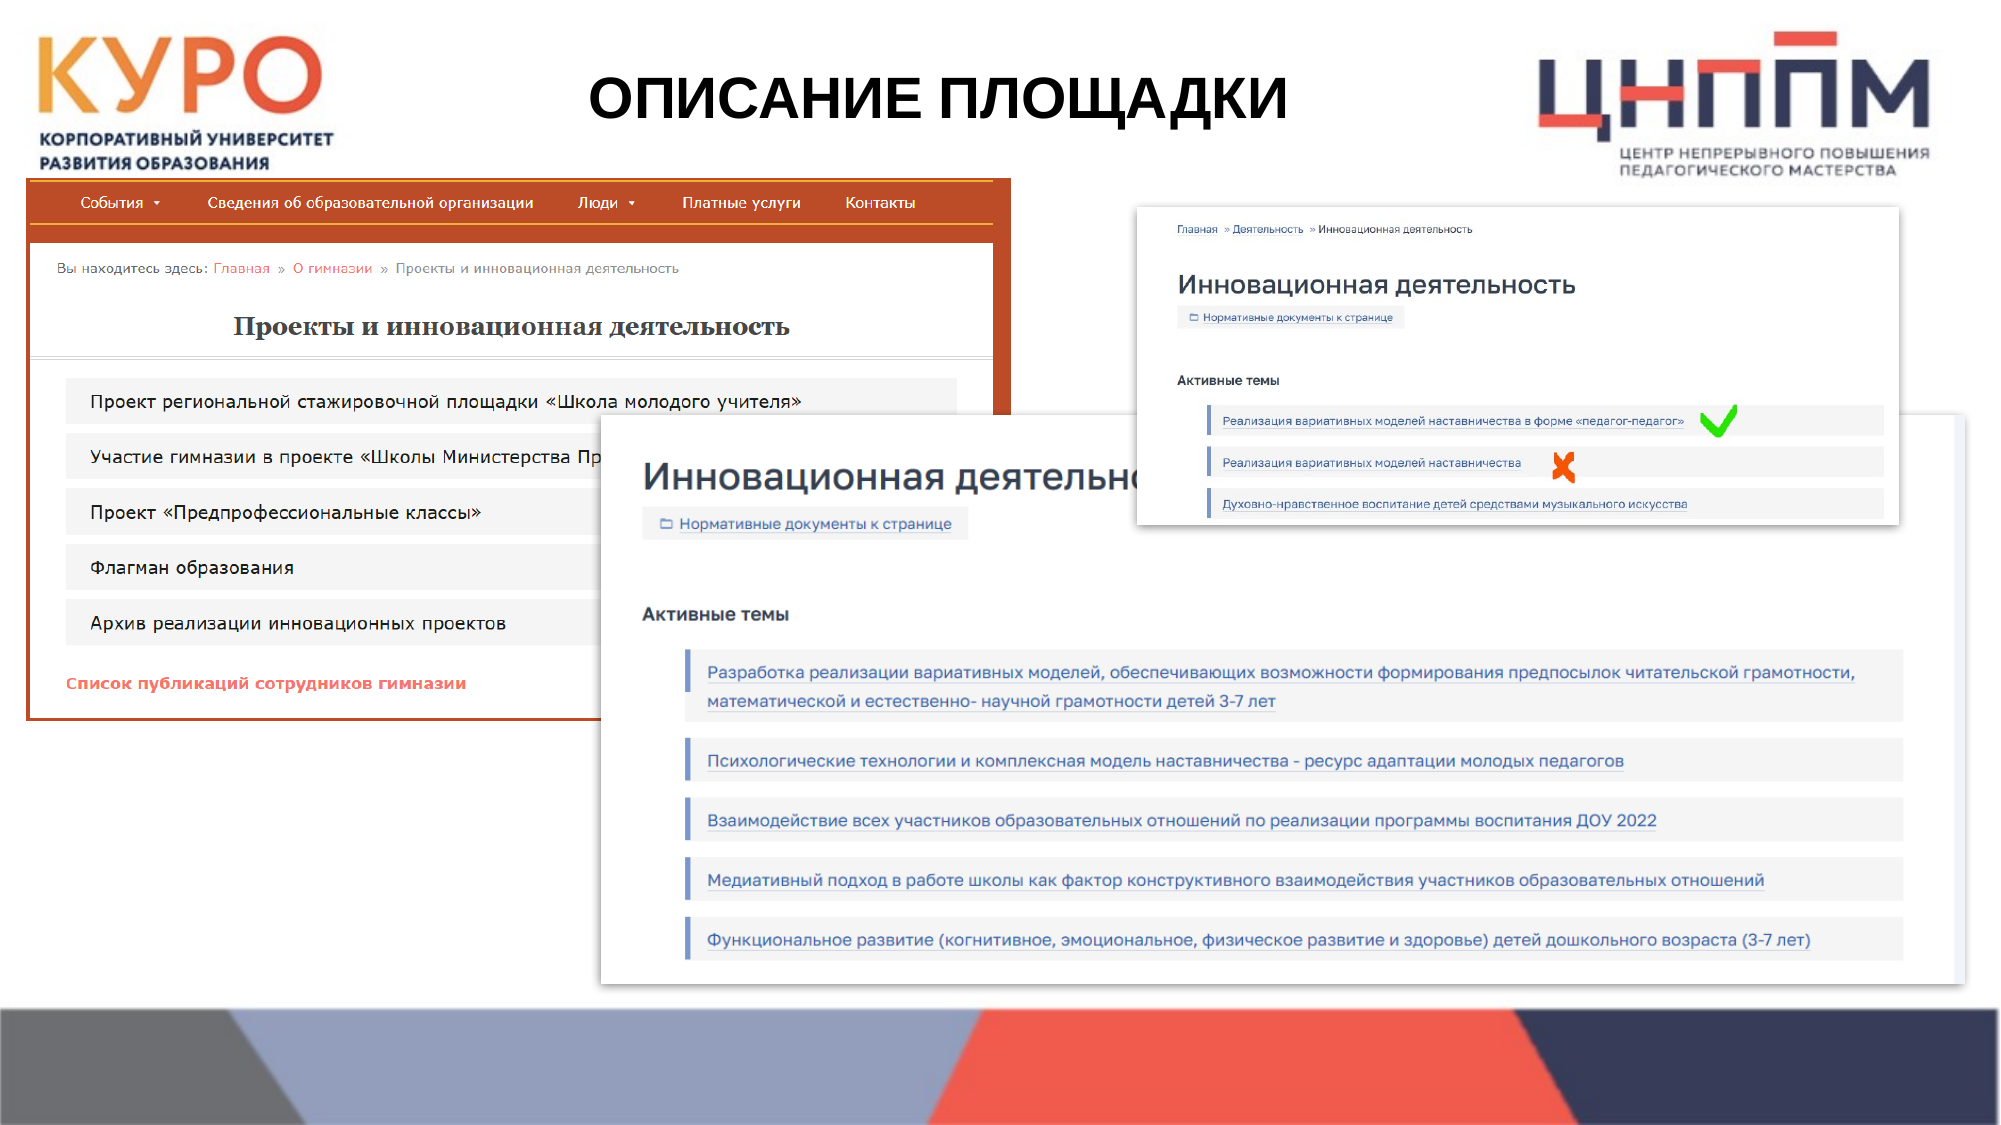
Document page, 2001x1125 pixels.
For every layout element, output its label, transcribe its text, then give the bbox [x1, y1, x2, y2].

picture [0, 0, 2001, 1125]
text_box ОПИСАНИЕ ПЛОЩАДКИ [424, 45, 1454, 162]
